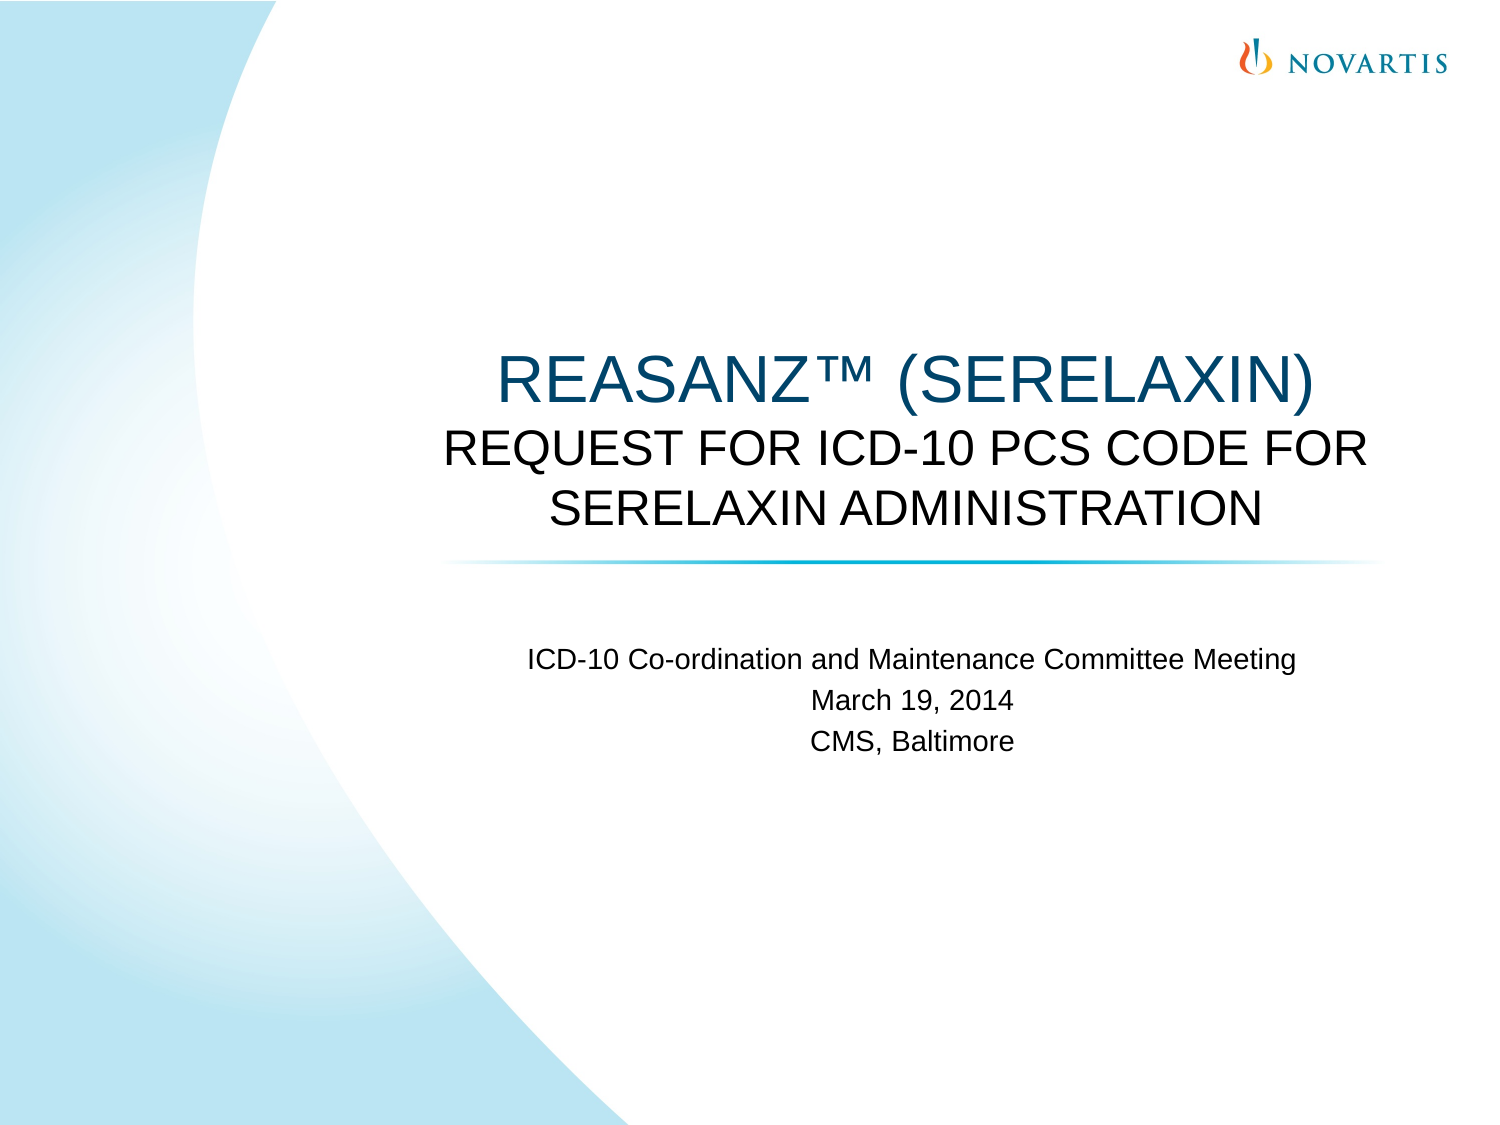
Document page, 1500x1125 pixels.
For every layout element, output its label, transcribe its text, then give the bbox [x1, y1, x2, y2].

title REASANZ™ (serelaxin) request for icd-10 PCS code for serelaxin administration [312, 371, 1500, 500]
picture [0, 0, 1500, 1125]
subtitle ICD-10 Co-ordination and Maintenance Committee Meeting March 19, 2014 CMS, Baltimore [387, 600, 1438, 888]
